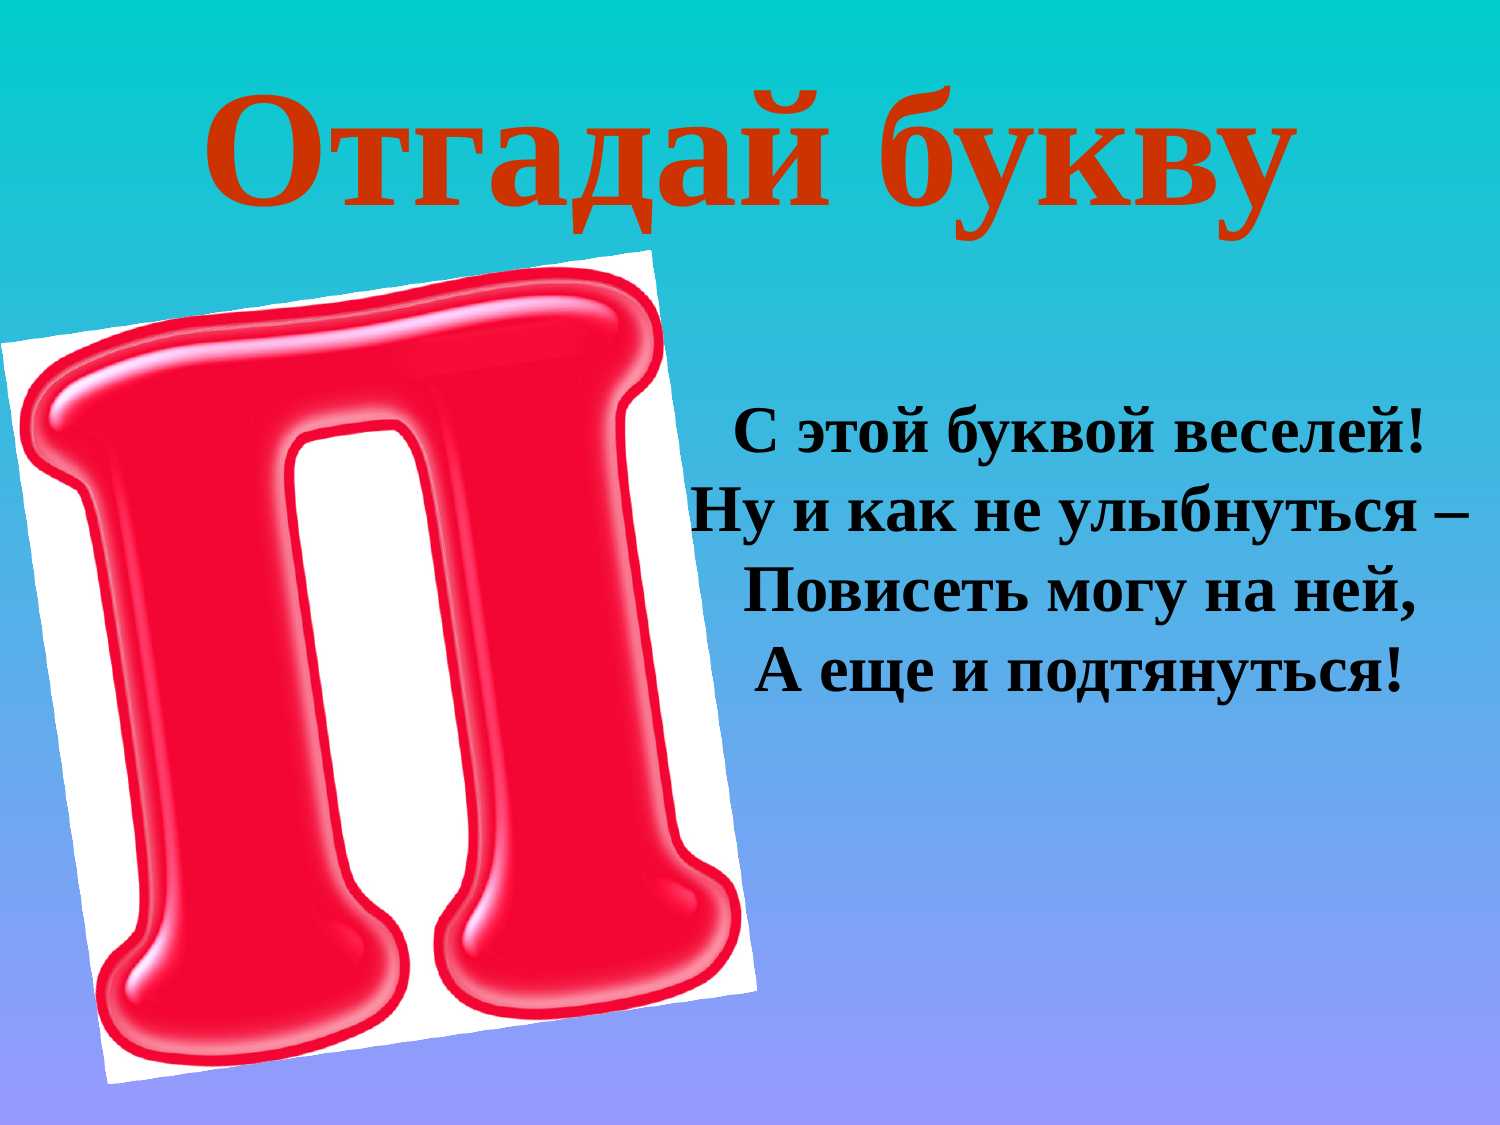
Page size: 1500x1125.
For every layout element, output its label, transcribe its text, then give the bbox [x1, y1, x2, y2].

list С этой буквой веселей! Ну и как не улыбнуться – Повисеть могу на ней, А еще и подтянуться! [660, 377, 1500, 1125]
picture [1, 250, 757, 1084]
title Отгадай букву [75, 45, 1425, 233]
